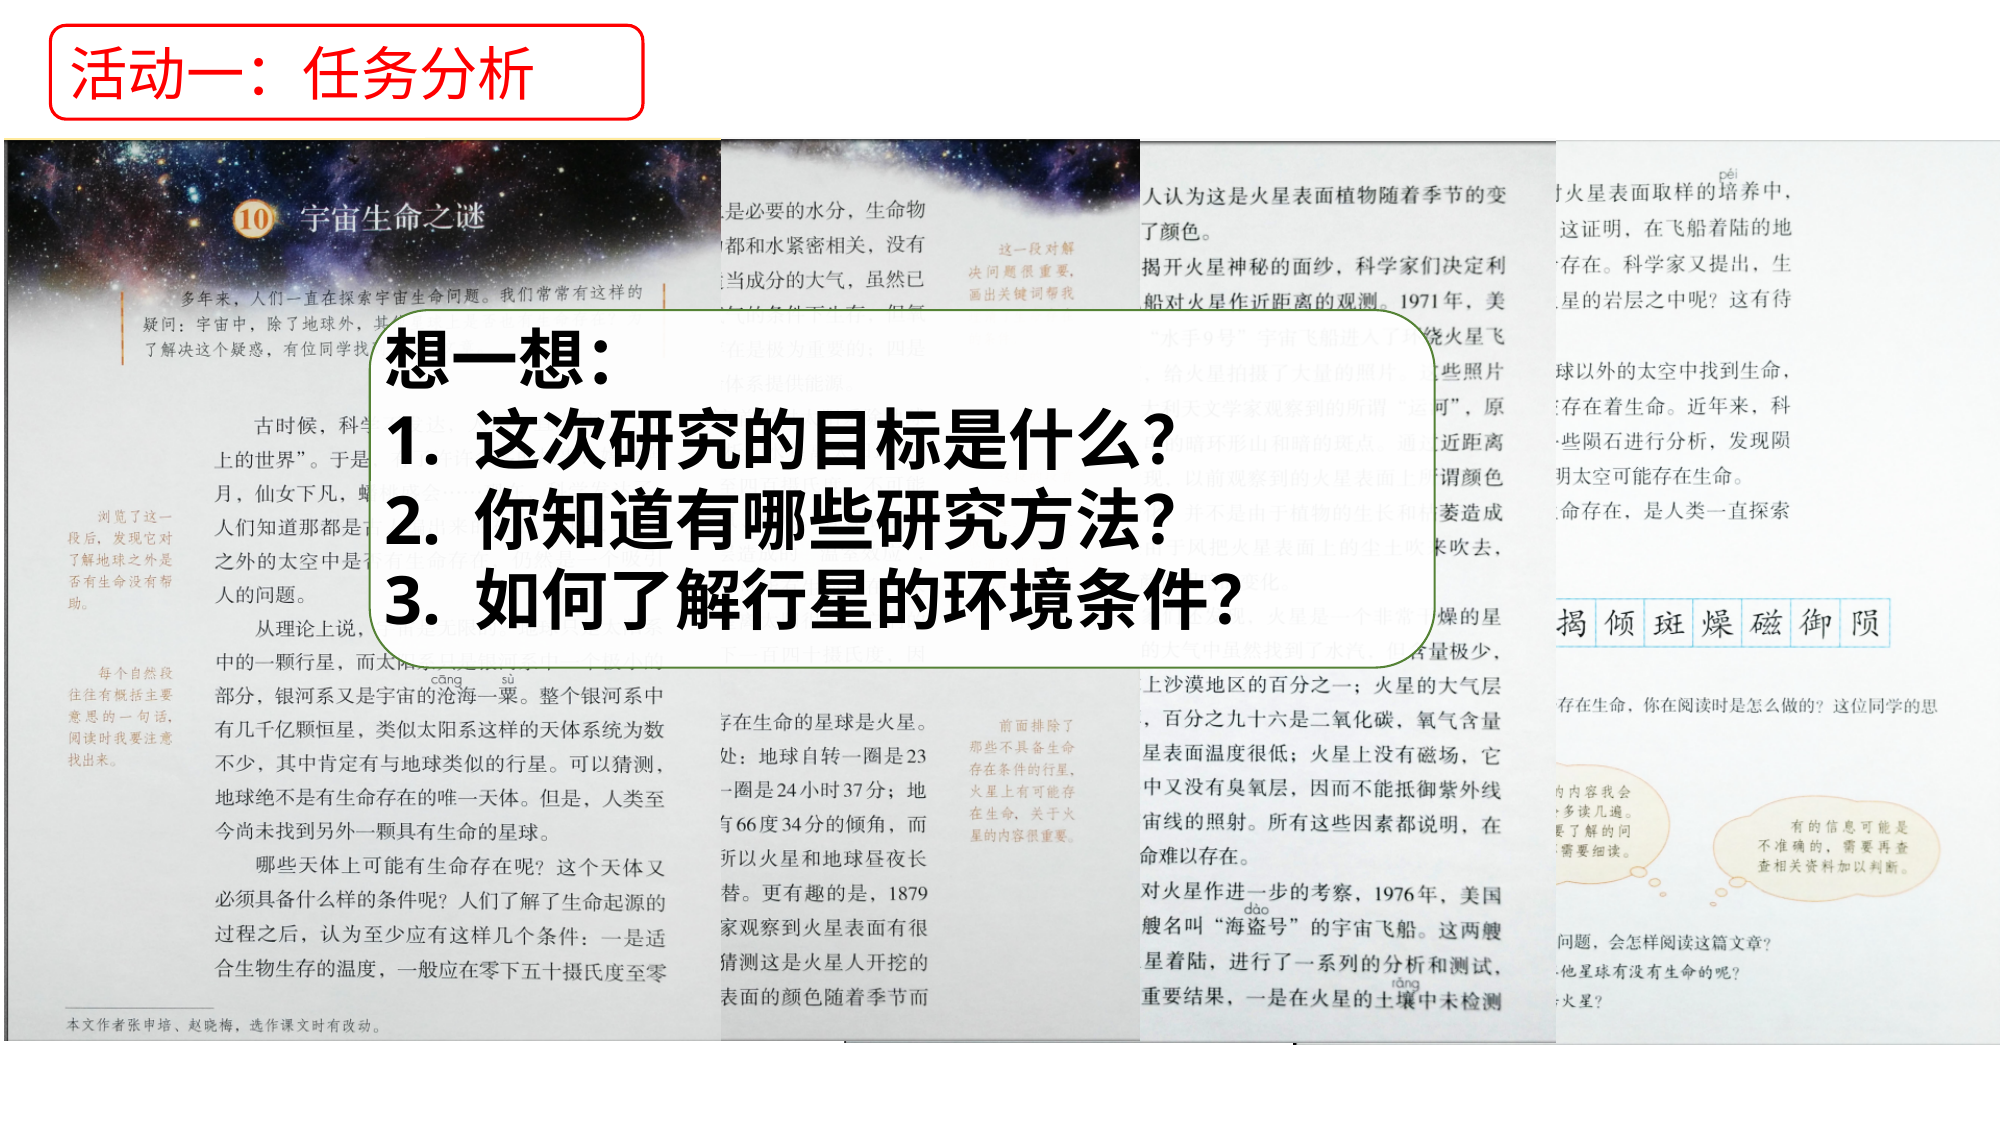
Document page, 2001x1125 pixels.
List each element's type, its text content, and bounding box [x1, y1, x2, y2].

text_box 活动一：任务分析 [50, 25, 643, 120]
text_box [4, 137, 2000, 1045]
